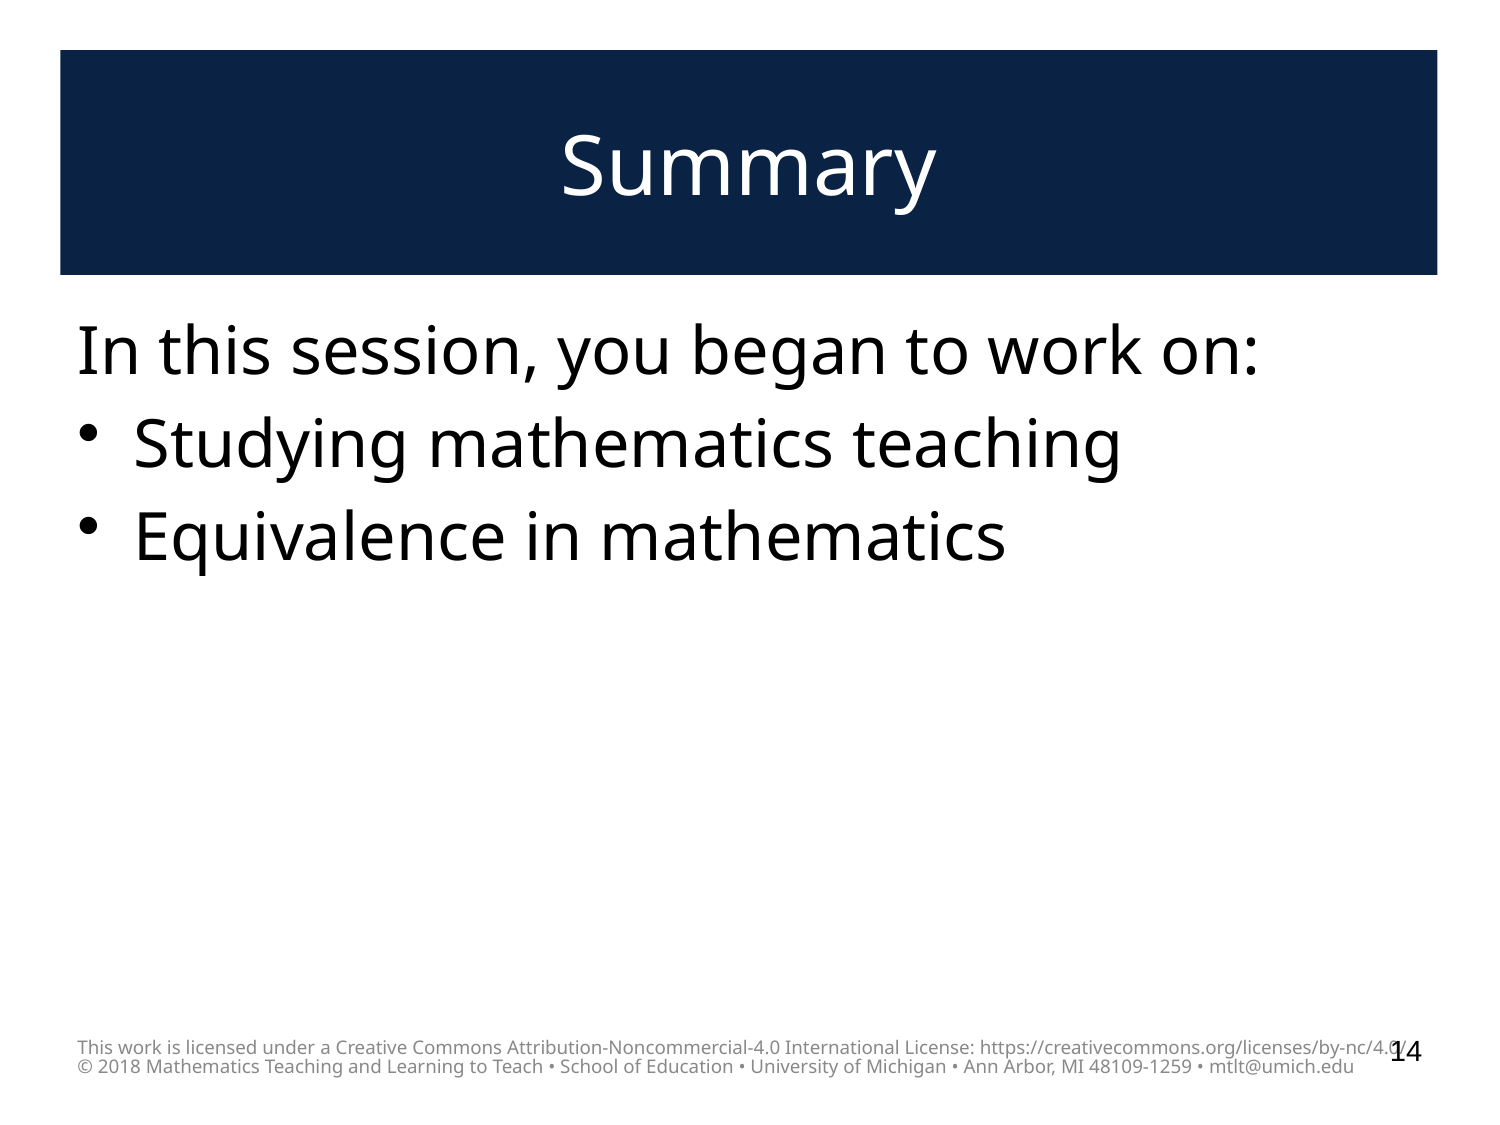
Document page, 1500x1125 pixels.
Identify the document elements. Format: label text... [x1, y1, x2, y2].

footer This work is licensed under a Creative Commons Attribution-Noncommercial-4.0 International License: https://creativecommons.org/licenses/by-nc/4.0/ © 2018 Mathematics Teaching and Learning to Teach • School of Education • University of Michigan • Ann Arbor, MI 48109-1259 • mtlt@umich.edu [62, 1009, 1438, 1088]
title Summary [60, 50, 1438, 275]
list In this session, you began to work on: Studying mathematics teaching Equivalence in mathematics [62, 299, 1438, 1005]
